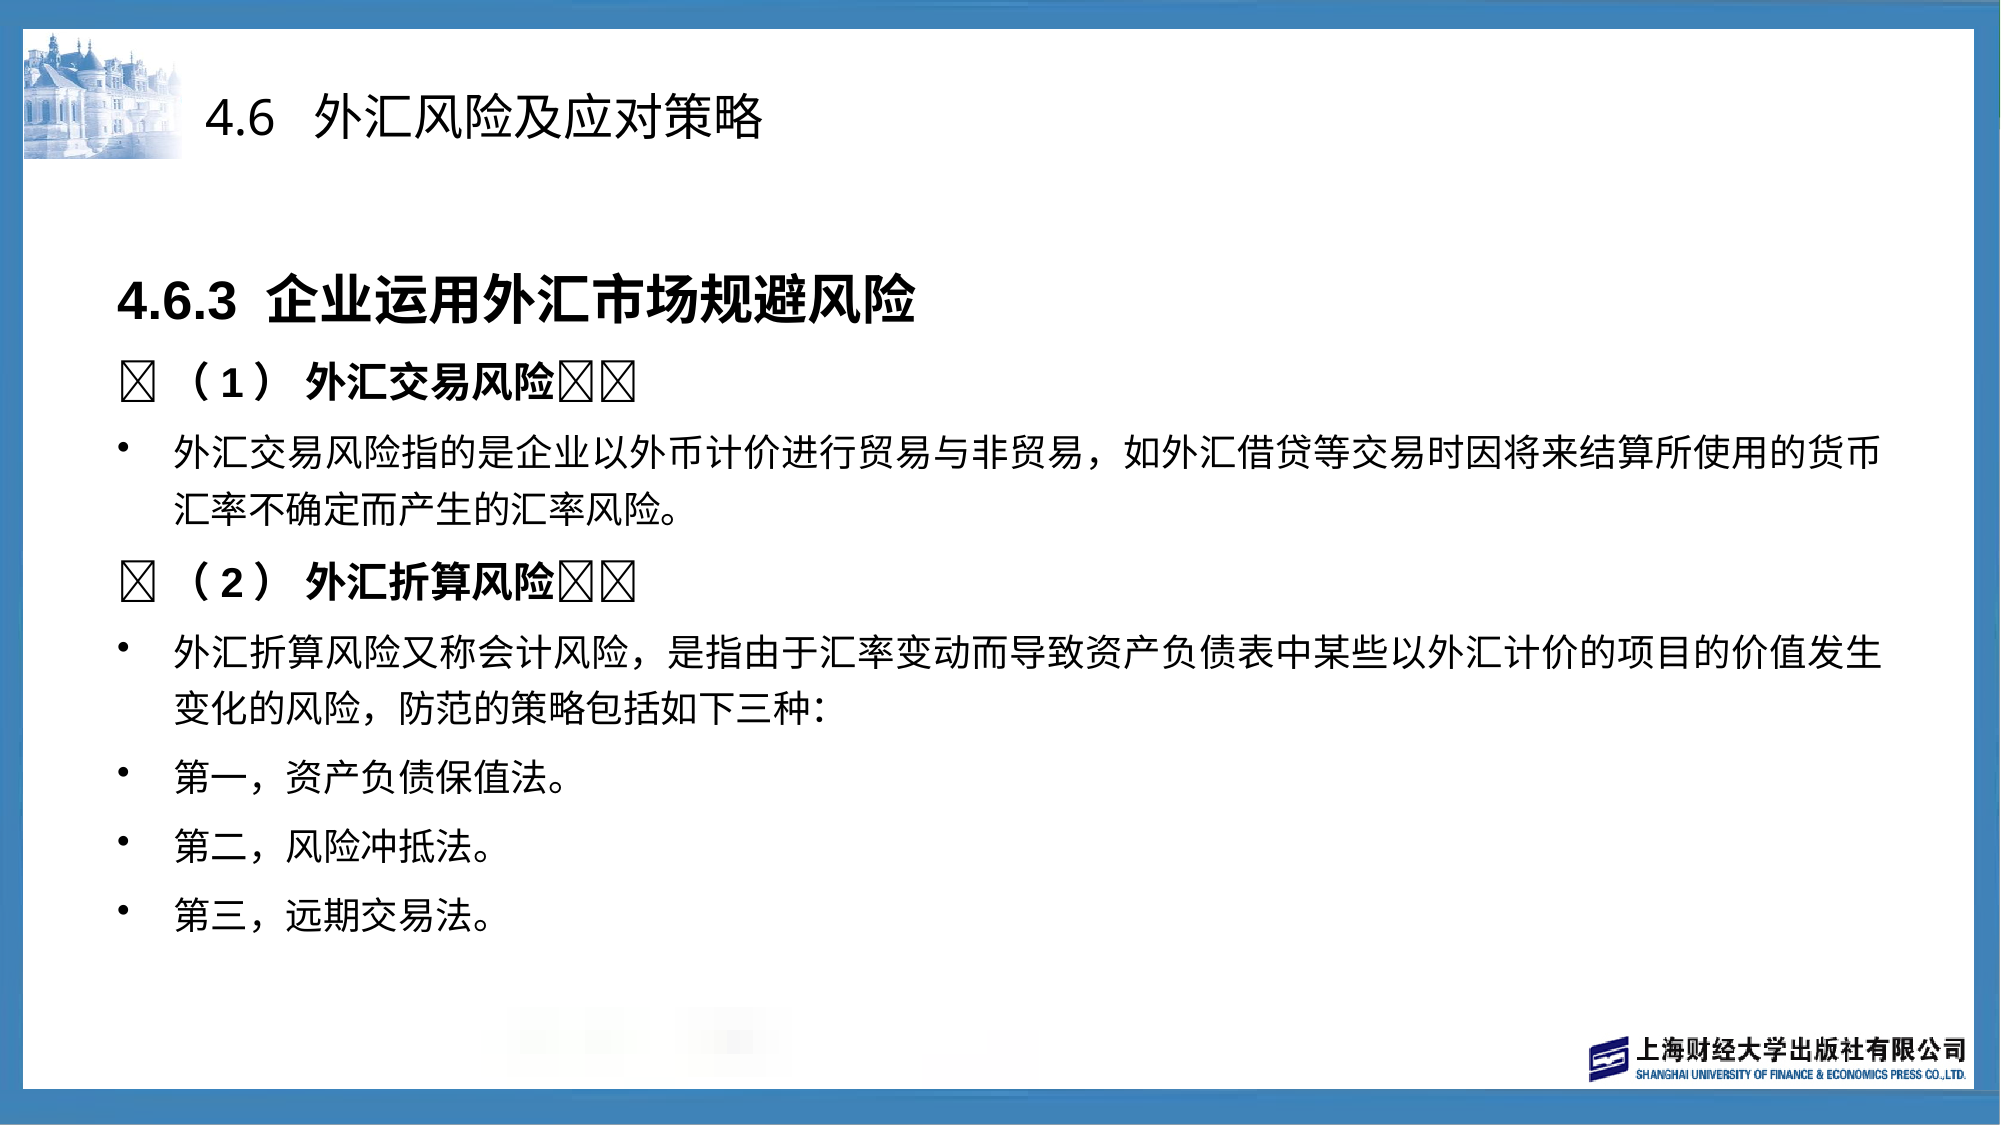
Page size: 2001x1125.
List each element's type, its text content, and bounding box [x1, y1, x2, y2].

picture [0, 0, 2001, 1125]
title 4.6 外汇风险及应对策略 [190, 64, 1547, 168]
list 4.6.3 企业运用外汇市场规避风险 （1） 外汇交易风险 外汇交易风险指的是企业以外币计价进行贸易与非贸易，如外汇借贷等交易时因将来结算所使用的货币汇率不确定而产生的汇率风险。 （2） 外汇折算风险 外汇折算风险又称会计风险，是指由于汇率变动而导致资产负债表中某些以外汇计价的项目的价值发生变化的风险，防范的策略包括如下三种： 第一，资产负债保值法。 第二，风险冲抵法。 第三，远期交易法。 [102, 241, 1898, 1065]
